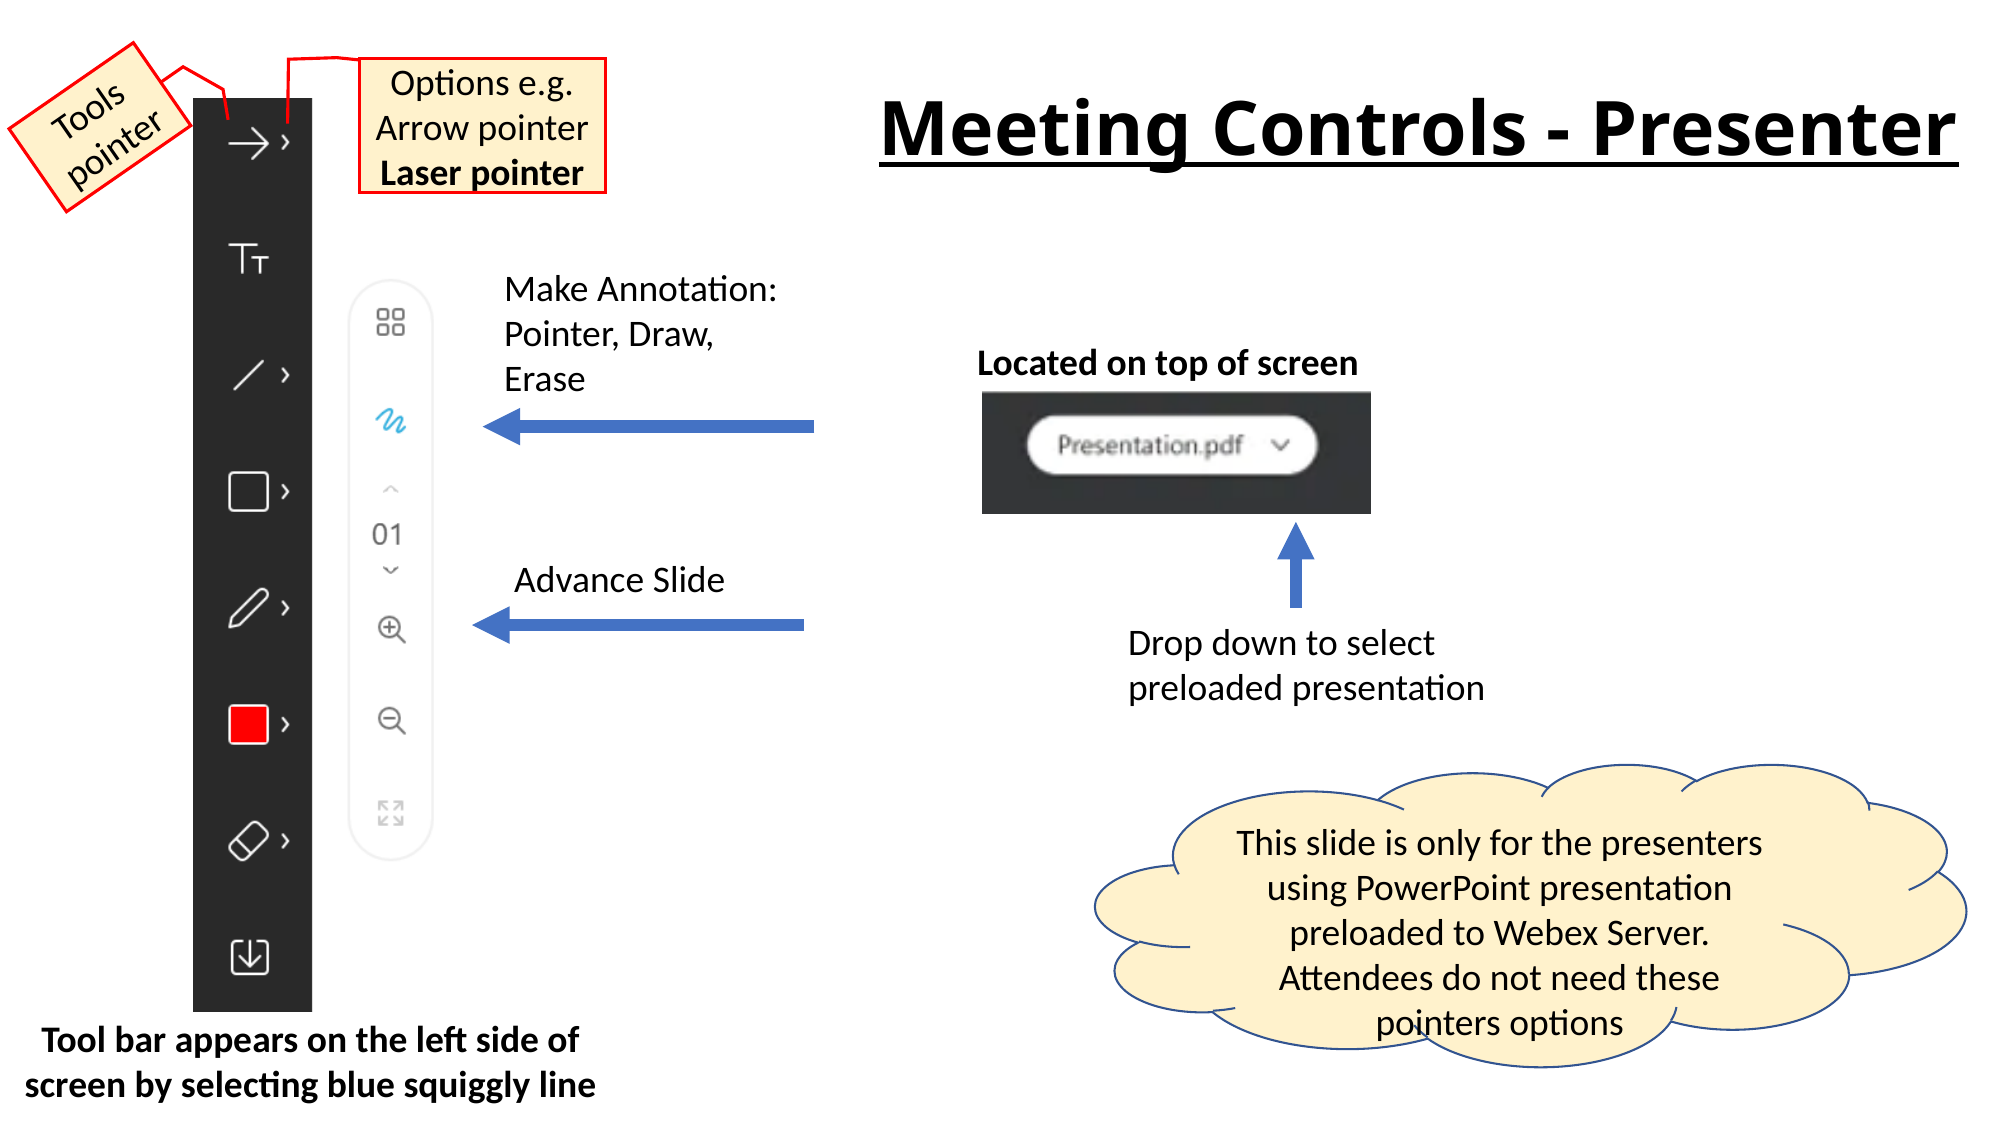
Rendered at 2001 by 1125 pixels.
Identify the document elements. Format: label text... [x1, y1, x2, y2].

text_box This slide is only for the presenters using PowerPoint presentation preloaded to Webex Server. Attendees do not need these pointers options [1225, 763, 1968, 1069]
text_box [9, 58, 1225, 1114]
text_box Meeting Controls - Presenter [853, 55, 1984, 207]
text_box Drop down to select preloaded presentation [1225, 610, 1570, 716]
picture [1225, 391, 1371, 514]
text_box Located on top of screen [1225, 330, 1531, 391]
